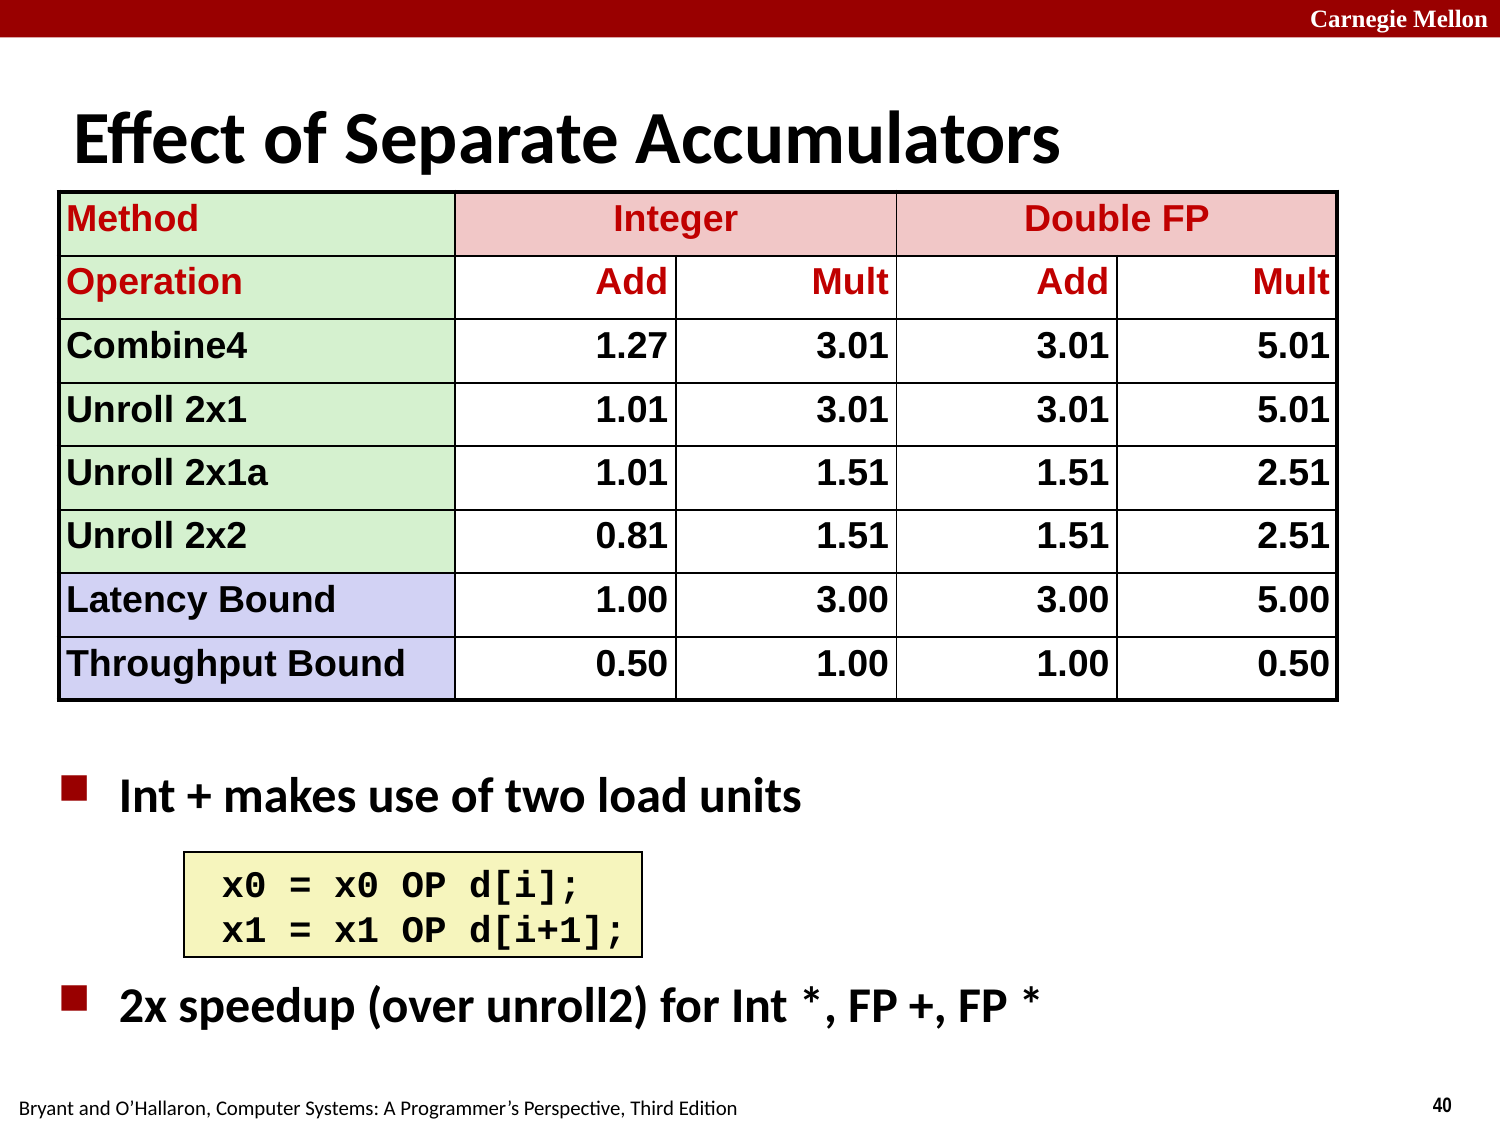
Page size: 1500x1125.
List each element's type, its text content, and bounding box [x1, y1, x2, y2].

table_cell 1.00 [677, 638, 896, 698]
table_cell 5.00 [1118, 574, 1335, 636]
table_cell 3.00 [677, 574, 896, 636]
table_cell 3.01 [897, 384, 1116, 445]
table_cell 1.01 [456, 447, 675, 509]
table_cell 0.50 [1118, 638, 1335, 698]
table_cell 3.00 [897, 574, 1116, 636]
table_cell 1.51 [897, 511, 1116, 572]
table_cell 5.01 [1118, 320, 1335, 382]
table_cell 3.01 [897, 320, 1116, 382]
list Int + makes use of two load units 2x speedup (over unroll2) for Int *, FP +, FP * [47, 754, 1411, 1063]
table_cell 1.27 [456, 320, 675, 382]
table_cell 1.51 [897, 447, 1116, 509]
table_cell 0.81 [456, 511, 675, 572]
table_cell Throughput Bound [61, 638, 454, 698]
table_cell 5.01 [1118, 384, 1335, 445]
table_cell 1.00 [897, 638, 1116, 698]
table_cell Unroll 2x1a [61, 447, 454, 509]
table_cell Mult [677, 257, 896, 318]
table_cell Add [456, 257, 675, 318]
table_cell 2.51 [1118, 447, 1335, 509]
table_cell 1.51 [677, 511, 896, 572]
table_cell 2.51 [1118, 511, 1335, 572]
table_cell Mult [1118, 257, 1335, 318]
table_header Method [61, 194, 454, 255]
table_cell 1.51 [677, 447, 896, 509]
table_cell Add [897, 257, 1116, 318]
table_cell Unroll 2x2 [61, 511, 454, 572]
text_box x0 = x0 OP d[i]; x1 = x1 OP d[i+1]; [184, 852, 642, 957]
table_cell 1.01 [456, 384, 675, 445]
table_cell 0.50 [456, 638, 675, 698]
table_cell 1.00 [456, 574, 675, 636]
table_cell Latency Bound [61, 574, 454, 636]
table_cell Combine4 [61, 320, 454, 382]
table_cell Operation [61, 257, 454, 318]
table_cell 3.01 [677, 320, 896, 382]
table_cell Unroll 2x1 [61, 384, 454, 445]
table_header Integer [456, 194, 896, 255]
table_cell 3.01 [677, 384, 896, 445]
table_header Double FP [897, 194, 1335, 255]
title Effect of Separate Accumulators [58, 71, 1305, 190]
